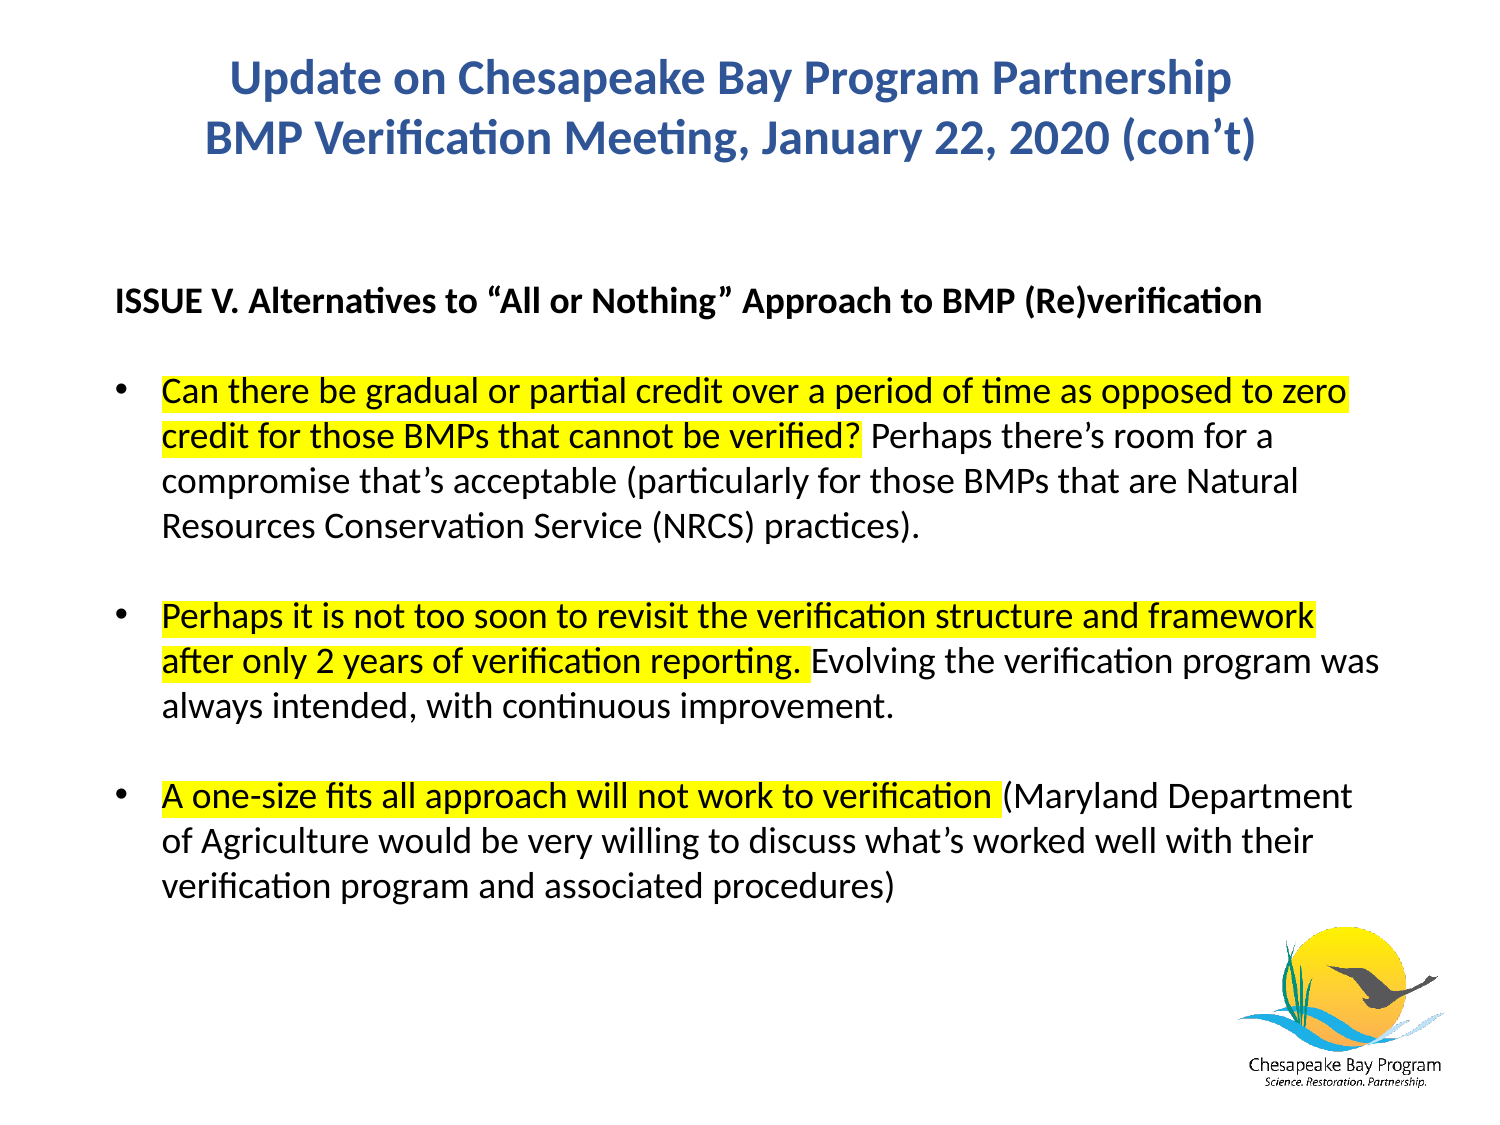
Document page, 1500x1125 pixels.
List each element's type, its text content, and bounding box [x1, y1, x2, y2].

picture [1237, 925, 1445, 1088]
text_box Update on Chesapeake Bay Program Partnership BMP Verification Meeting, January 22, 2020 (con’t) [162, 37, 1300, 173]
text_box ISSUE V. Alternatives to “All or Nothing” Approach to BMP (Re)verification Can there be gradual or partial credit over a period of time as opposed to zero credit for those BMPs that cannot be verified? Perhaps there’s room for a compromise that’s acceptable (particularly for those BMPs that are Natural Resources Conservation Service (NRCS) practices). Perhaps it is not too soon to revisit the verification structure and framework after only 2 years of verification reporting. Evolving the verification program was always intended, with continuous improvement. A one-size fits all approach will not work to verification (Maryland Department of Agriculture would be very willing to discuss what’s worked well with their verification program and associated procedures) [99, 269, 1400, 959]
